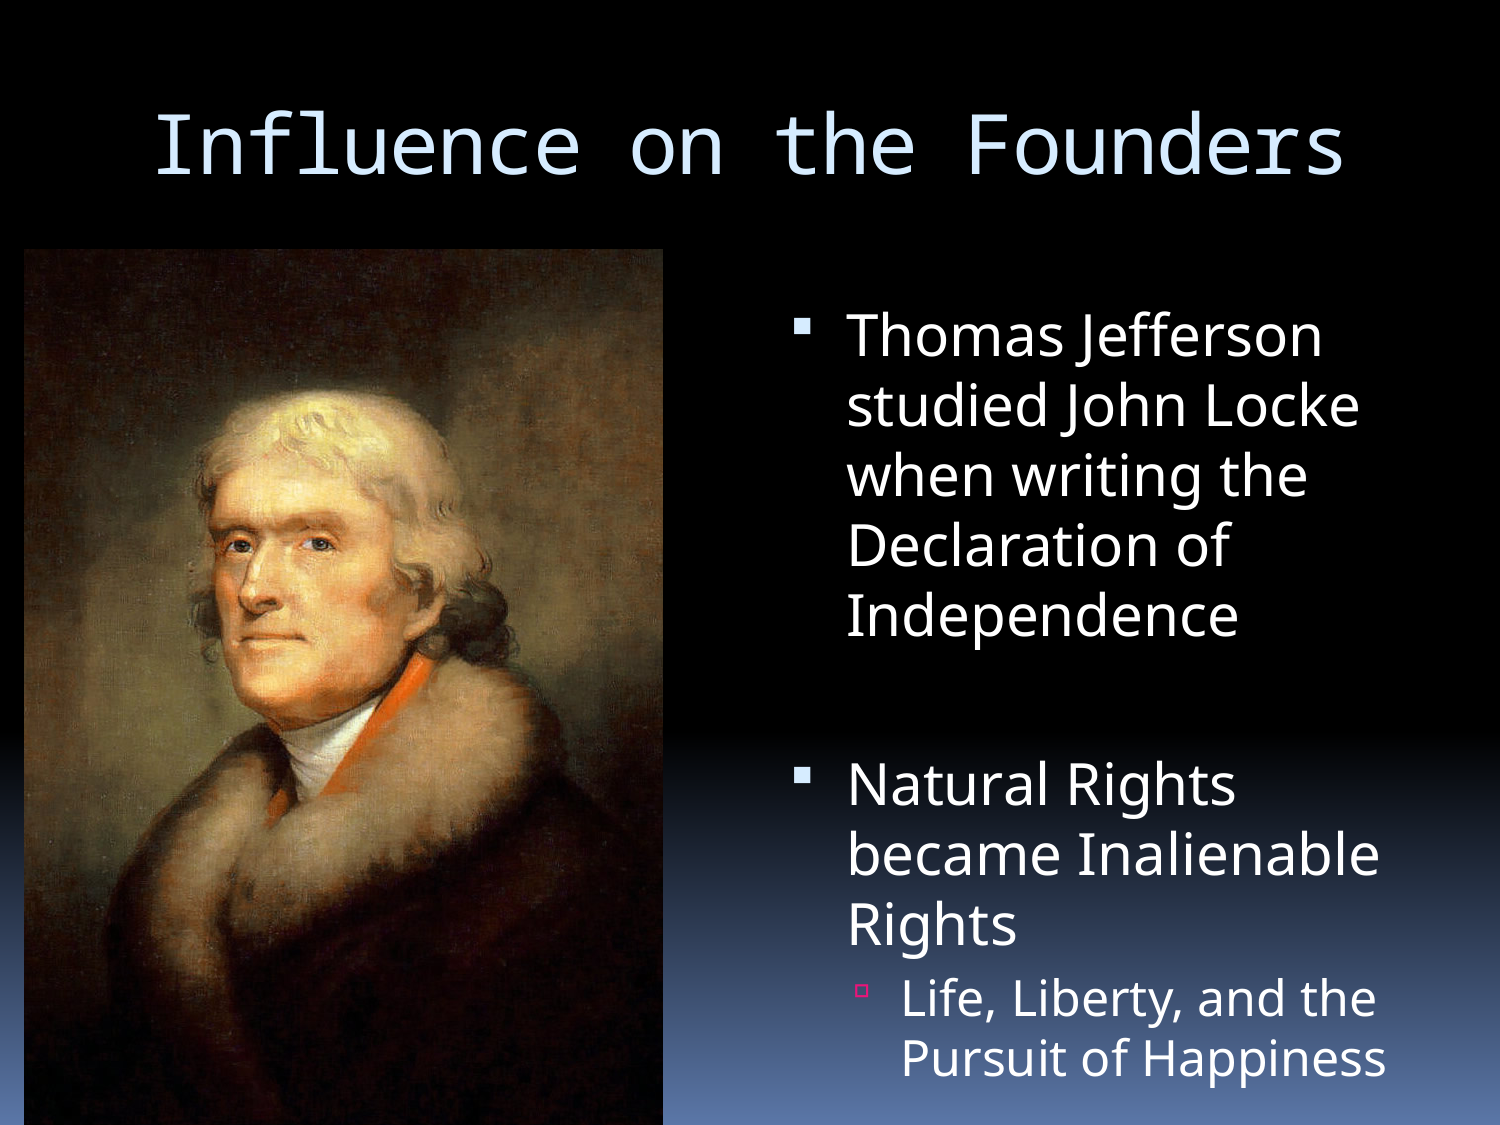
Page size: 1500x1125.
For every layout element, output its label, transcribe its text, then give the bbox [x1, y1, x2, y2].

list Thomas Jefferson studied John Locke when writing the Declaration of Independence Natural Rights became Inalienable Rights Life, Liberty, and the Pursuit of Happiness [763, 290, 1427, 1033]
title Influence on the Founders [75, 83, 1425, 234]
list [24, 249, 663, 1125]
